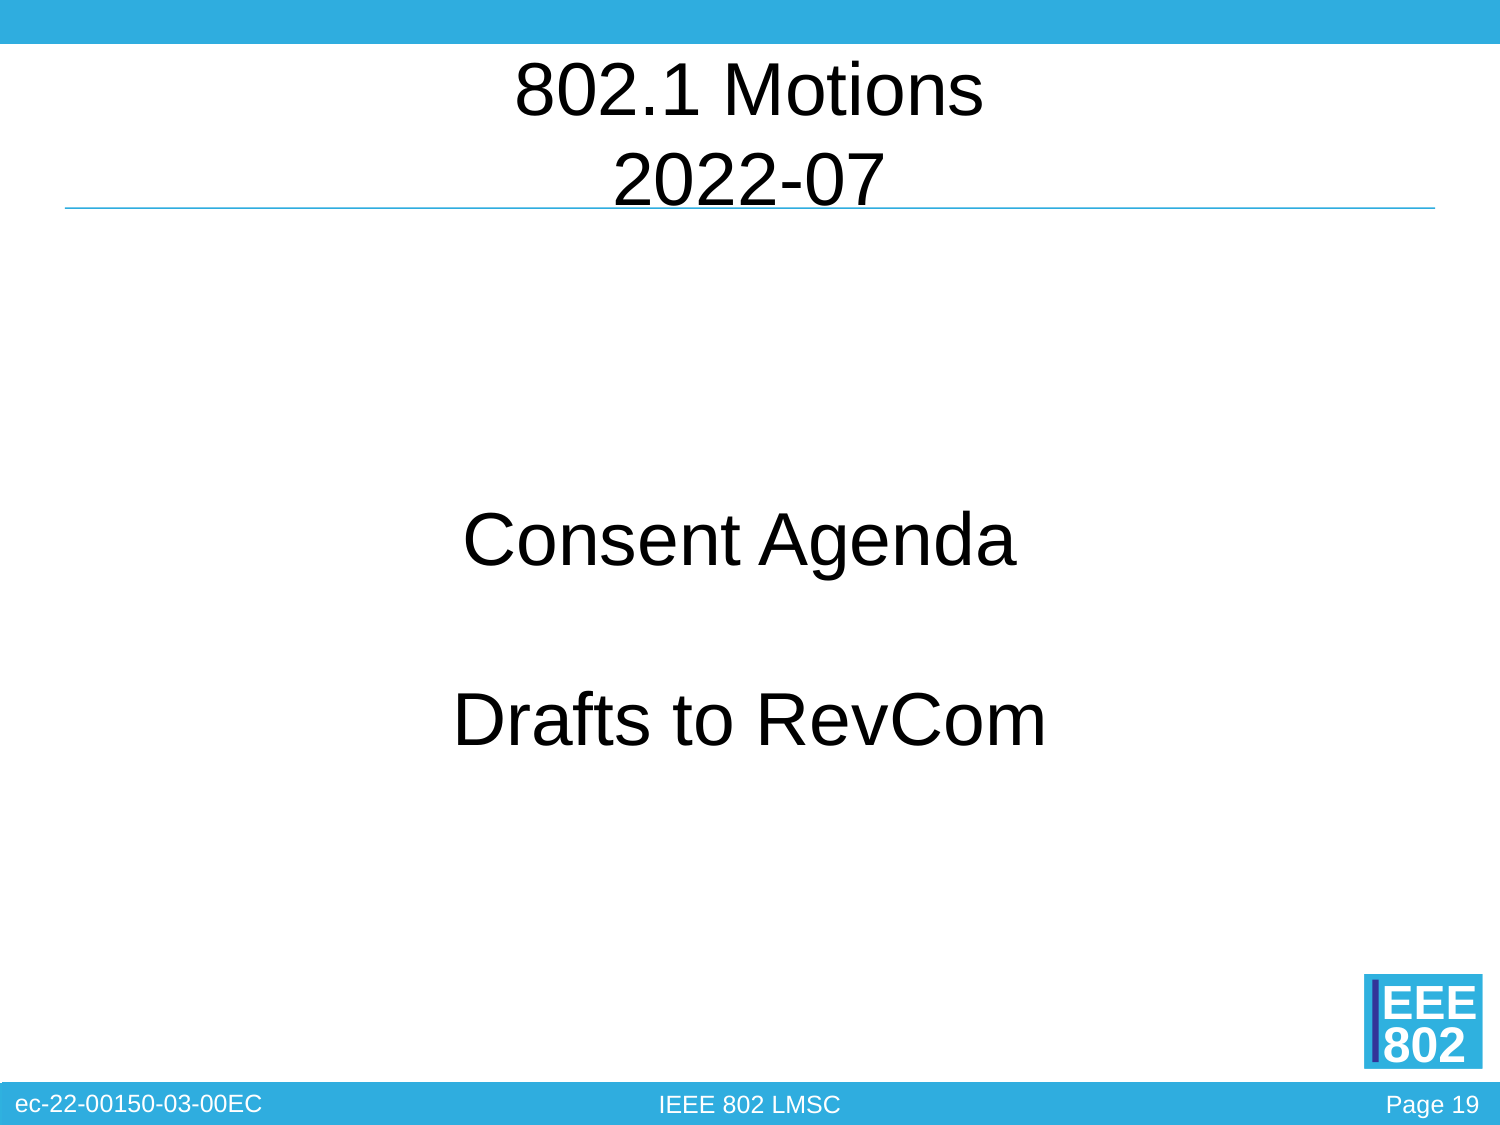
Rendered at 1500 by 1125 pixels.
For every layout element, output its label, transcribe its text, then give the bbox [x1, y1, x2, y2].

title 802.1 Motions 2022-07 Consent Agenda Drafts to RevCom [112, 324, 1388, 567]
